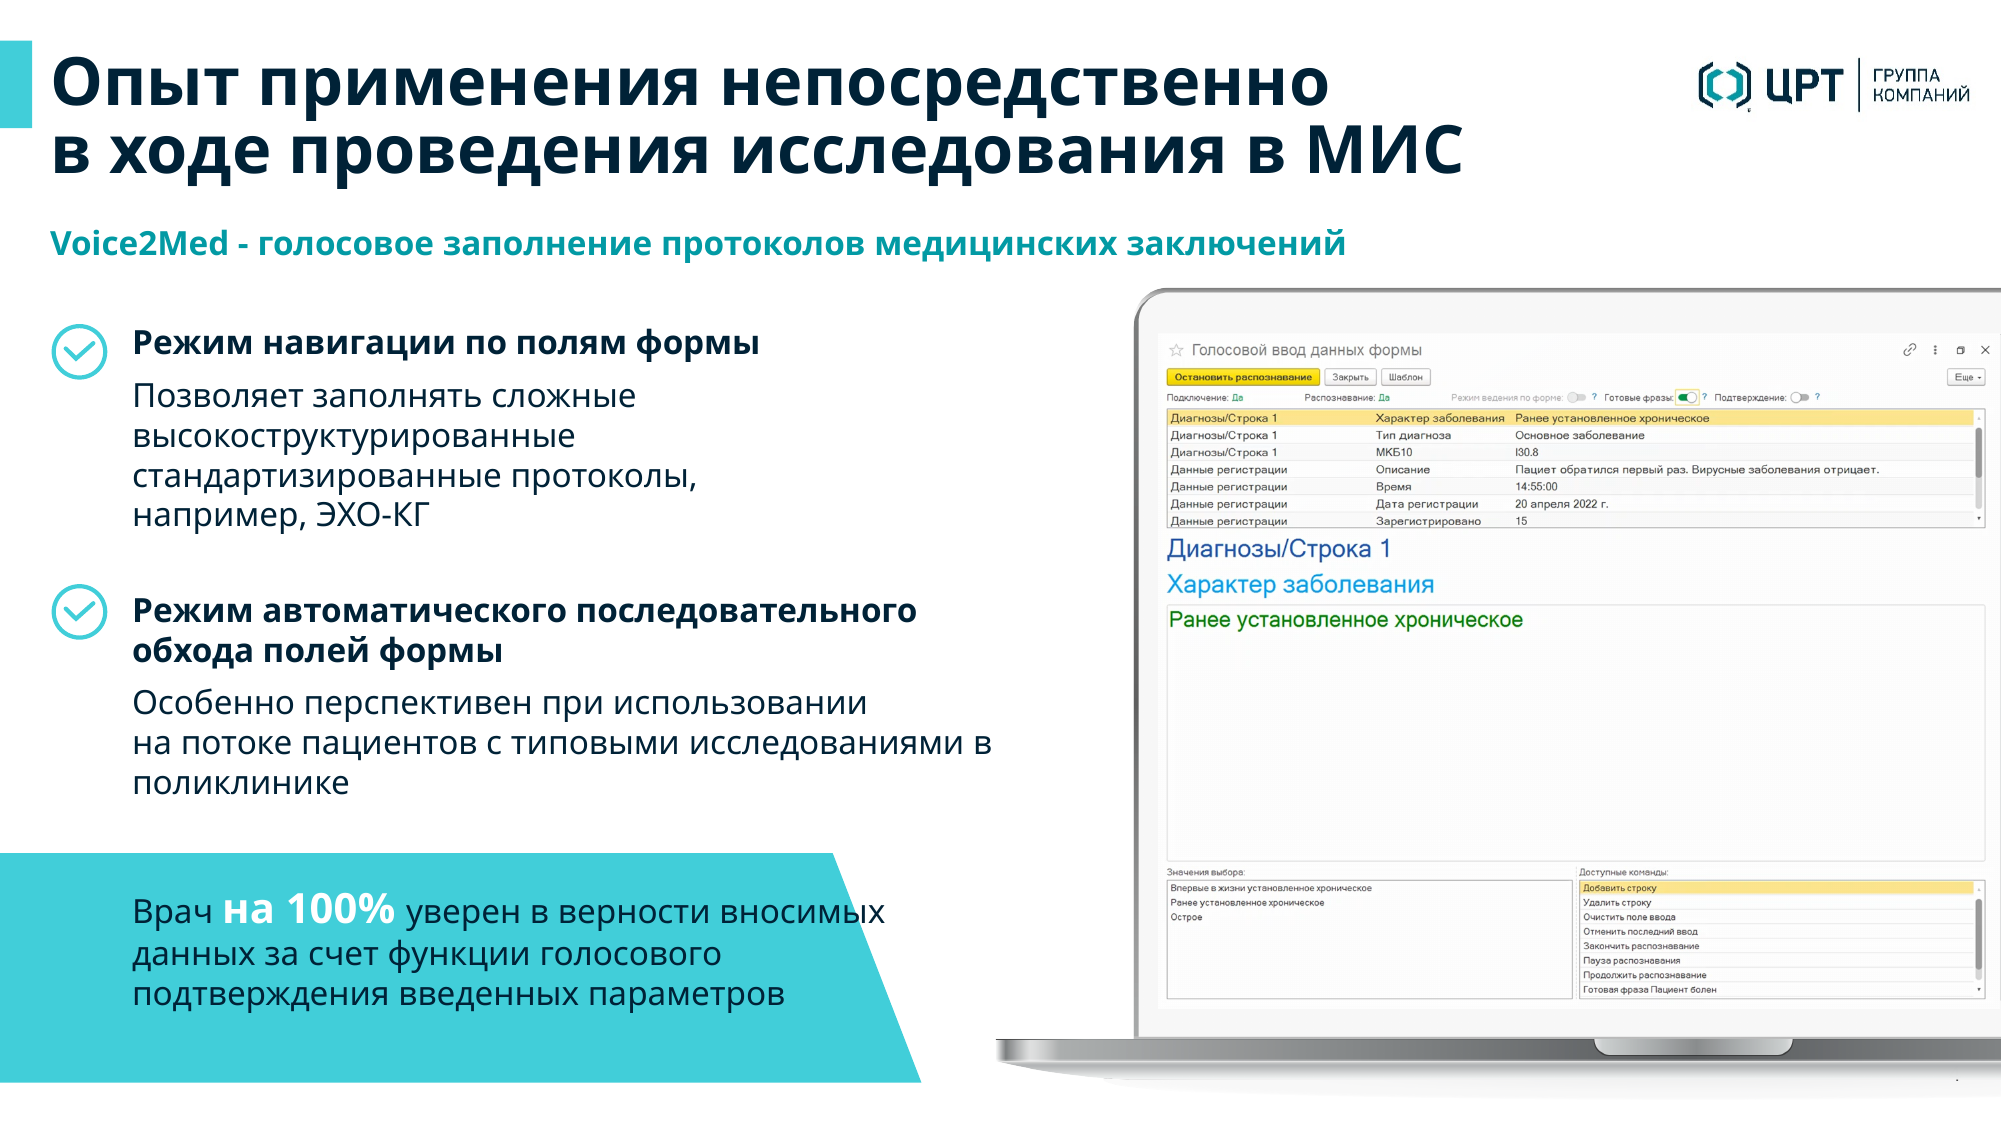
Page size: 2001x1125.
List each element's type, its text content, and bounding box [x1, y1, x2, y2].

picture [1691, 45, 1976, 124]
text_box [53, 326, 106, 378]
text_box Voice2Med - голосовое заполнение протоколов медицинских заключений [35, 214, 1861, 270]
text_box Режим навигации по полям формы Позволяет заполнять сложные высокоструктурированные стандартизированные протоколы, например, ЭХО-КГ [117, 314, 973, 541]
title Опыт применения непосредственно в ходе проведения исследования в МИС [35, 42, 1627, 129]
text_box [53, 586, 106, 638]
text_box [0, 852, 924, 1084]
text_box Врач на 100% уверен в верности вносимых данных за счет функции голосового подтверждения введенных параметров [117, 874, 912, 1020]
text_box Режим автоматического последовательного обхода полей формы Особенно перспективен при использовании на потоке пациентов с типовыми исследованиями в поликлинике [117, 581, 973, 809]
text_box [973, 254, 2000, 1125]
